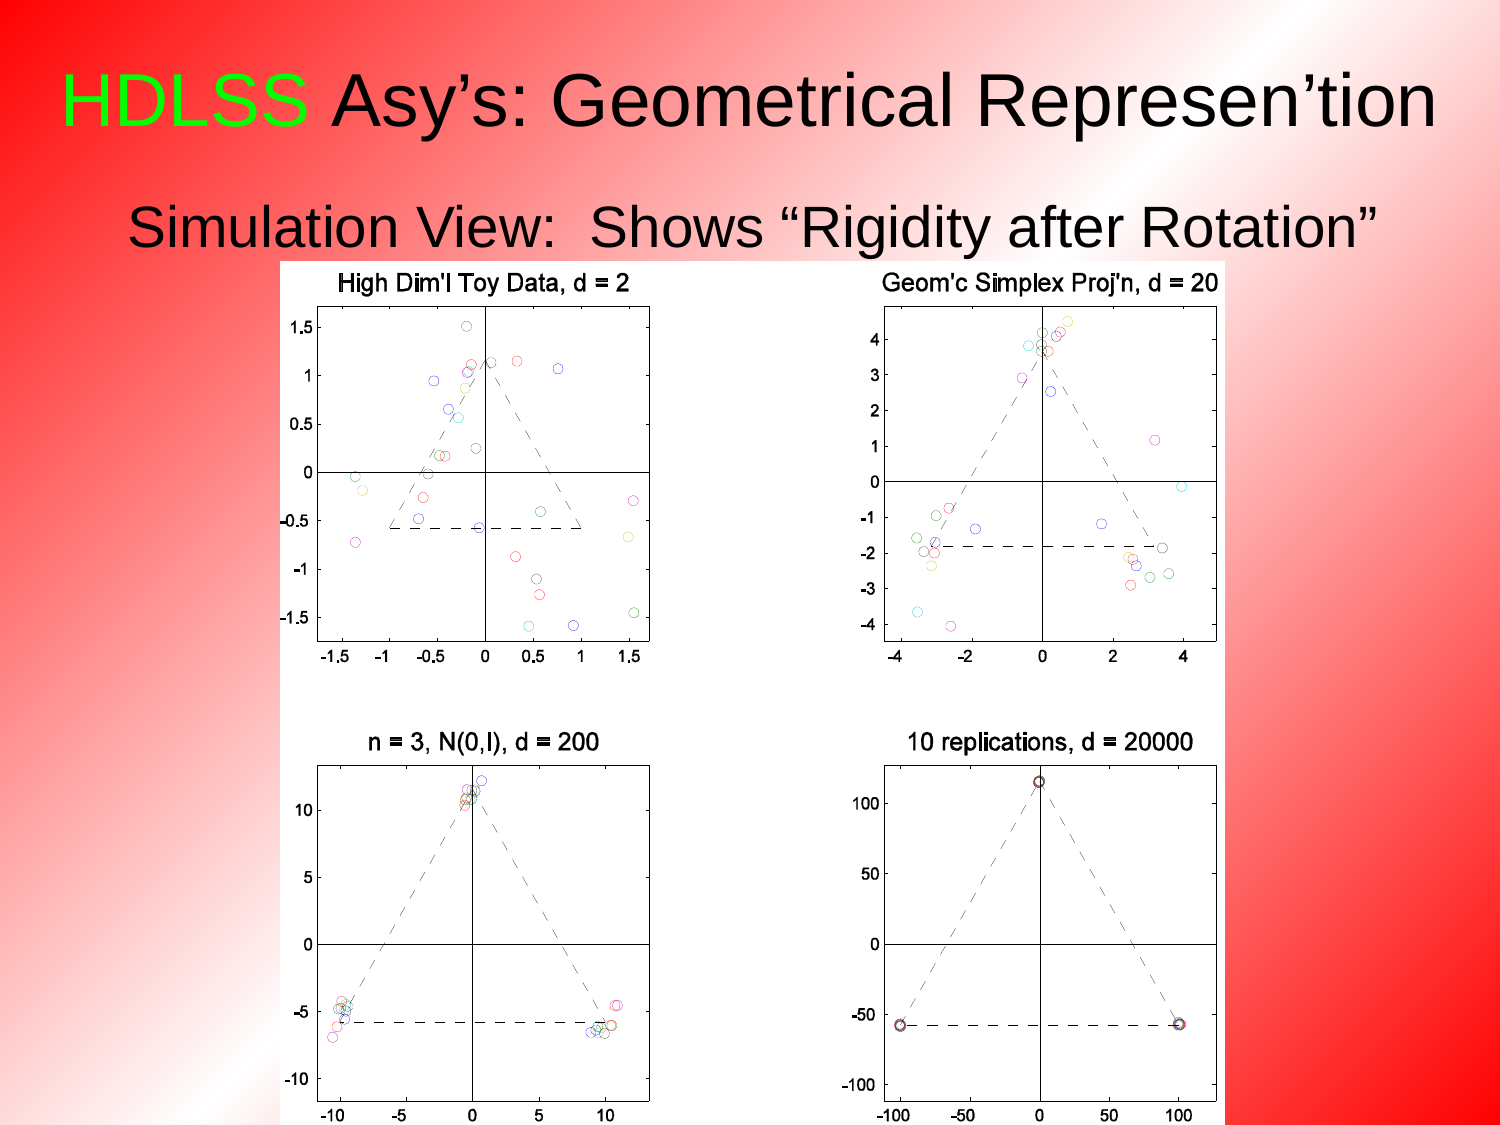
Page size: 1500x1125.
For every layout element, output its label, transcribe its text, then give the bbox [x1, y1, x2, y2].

list Simulation View: Shows “Rigidity after Rotation” [112, 174, 1413, 289]
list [319, 219, 1185, 1125]
title HDLSS Asy’s: Geometrical Represen’tion [37, 37, 1463, 156]
